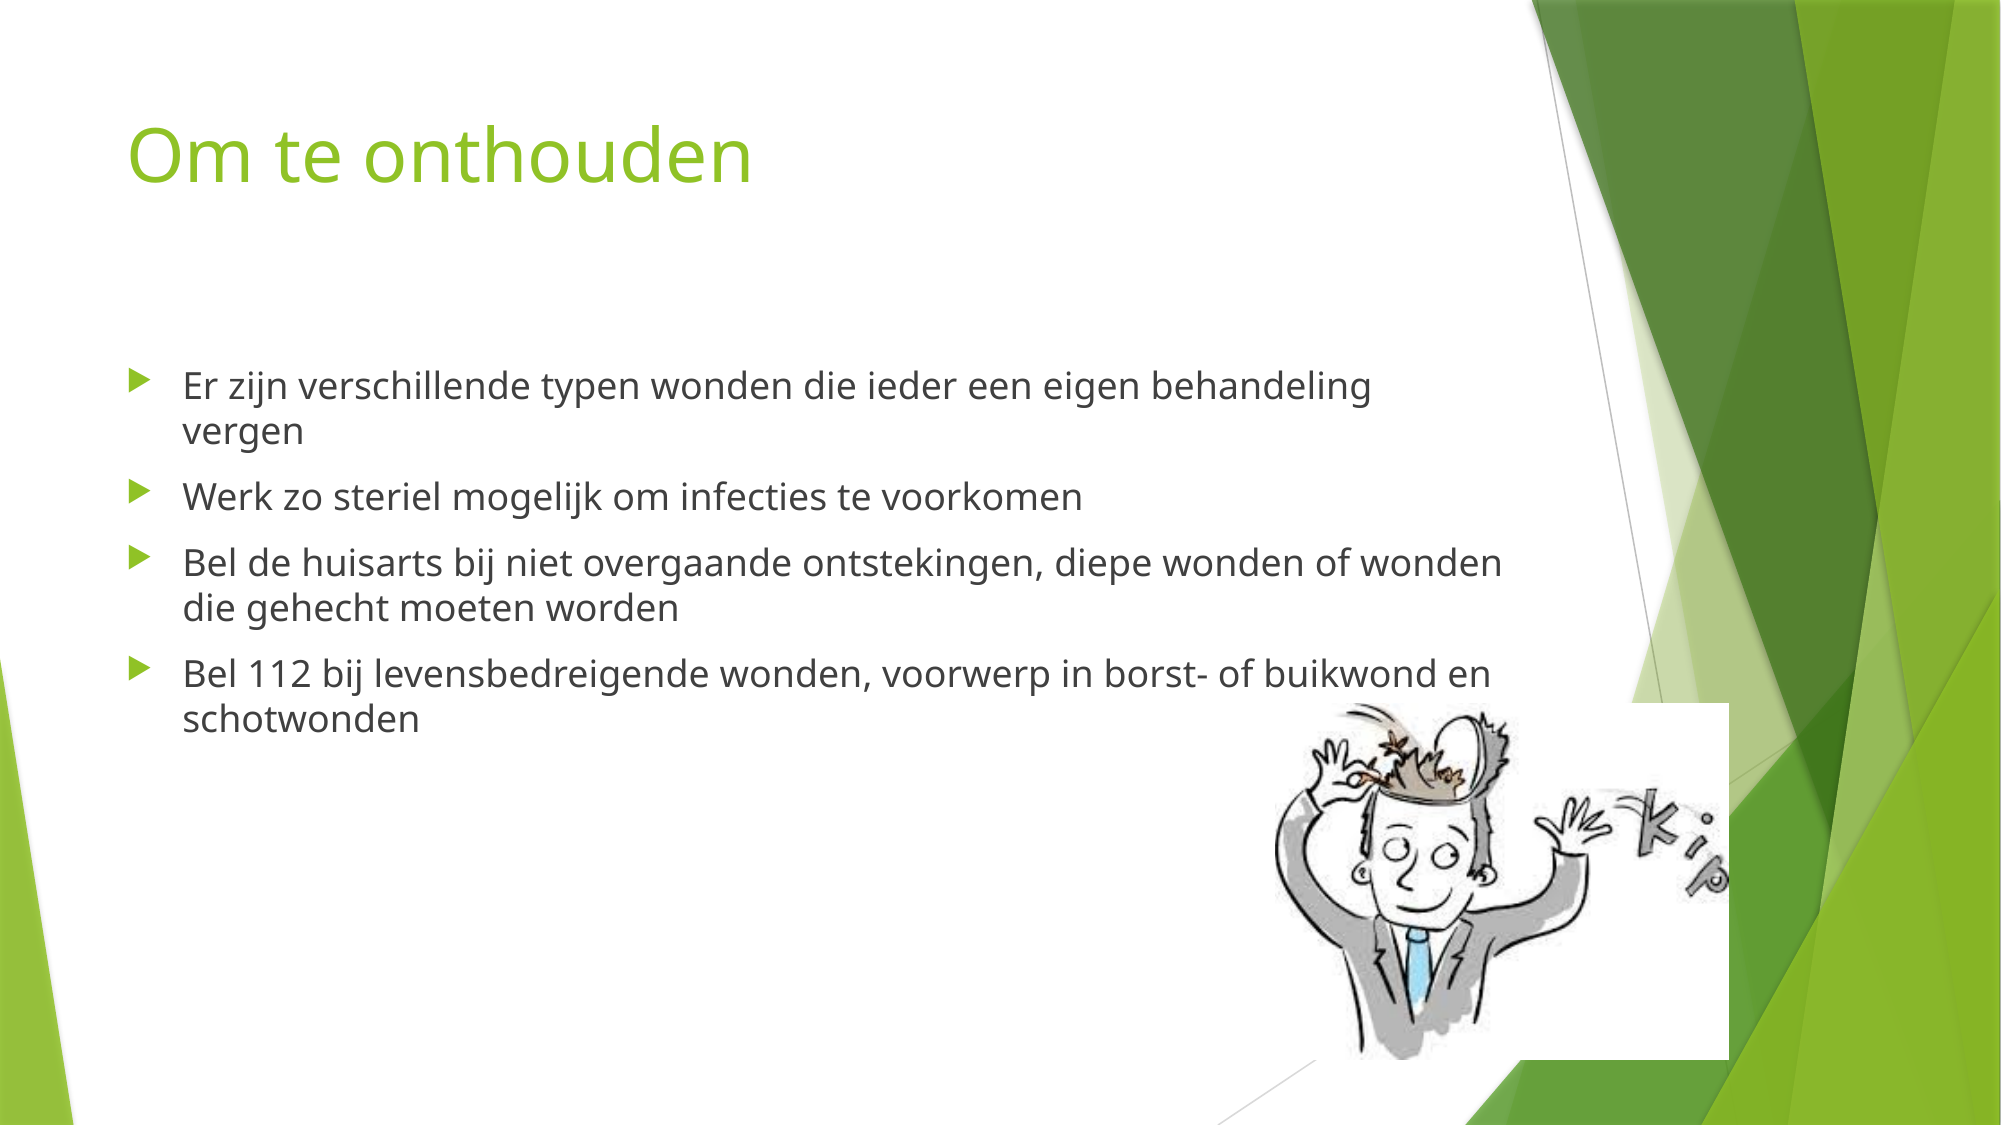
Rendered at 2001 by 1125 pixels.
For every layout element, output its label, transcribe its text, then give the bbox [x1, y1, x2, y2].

title Om te onthouden [111, 99, 1522, 317]
list Er zijn verschillende typen wonden die ieder een eigen behandeling vergen Werk zo steriel mogelijk om infecties te voorkomen Bel de huisarts bij niet overgaande ontstekingen, diepe wonden of wonden die gehecht moeten worden Bel 112 bij levensbedreigende wonden, voorwerp in borst- of buikwond en schotwonden [111, 354, 1522, 992]
picture [1275, 703, 1729, 1061]
